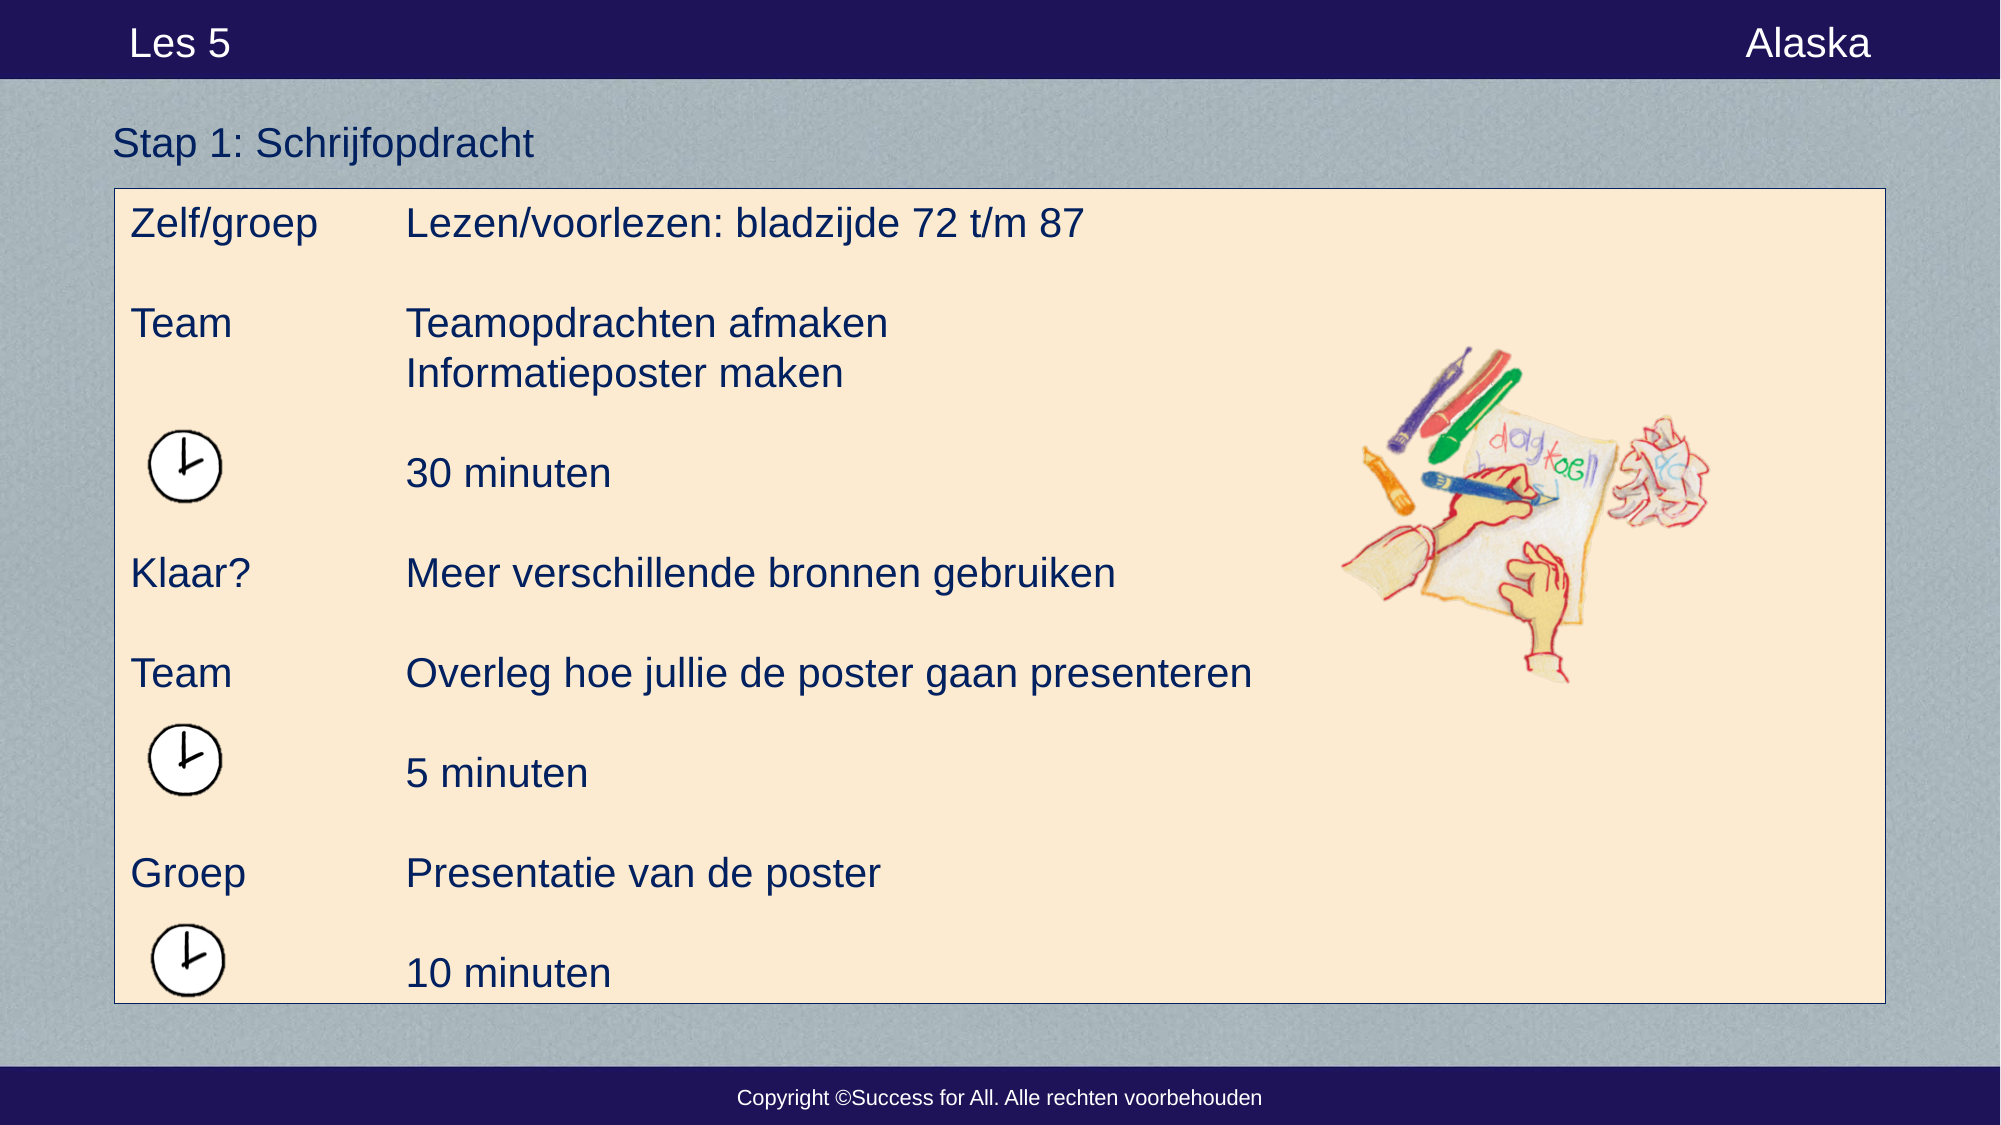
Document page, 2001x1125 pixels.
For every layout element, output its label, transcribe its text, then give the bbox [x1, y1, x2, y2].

text_box Copyright ©Success for All. Alle rechten voorbehouden [0, 1076, 2000, 1125]
text_box Les 5 [114, 8, 354, 73]
text_box Stap 1: Schrijfopdracht [97, 108, 890, 174]
picture [0, 0, 2001, 1125]
text_box Zelf/groep Lezen/voorlezen: bladzijde 72 t/m 87 Team Teamopdrachten afmaken Informatieposter maken 30 minuten Klaar? Meer verschillende bronnen gebruiken Team Overleg hoe jullie de poster gaan presenteren 5 minuten Groep Presentatie van de poster 10 minuten [114, 188, 1886, 1004]
text_box Alaska [999, 8, 1886, 73]
